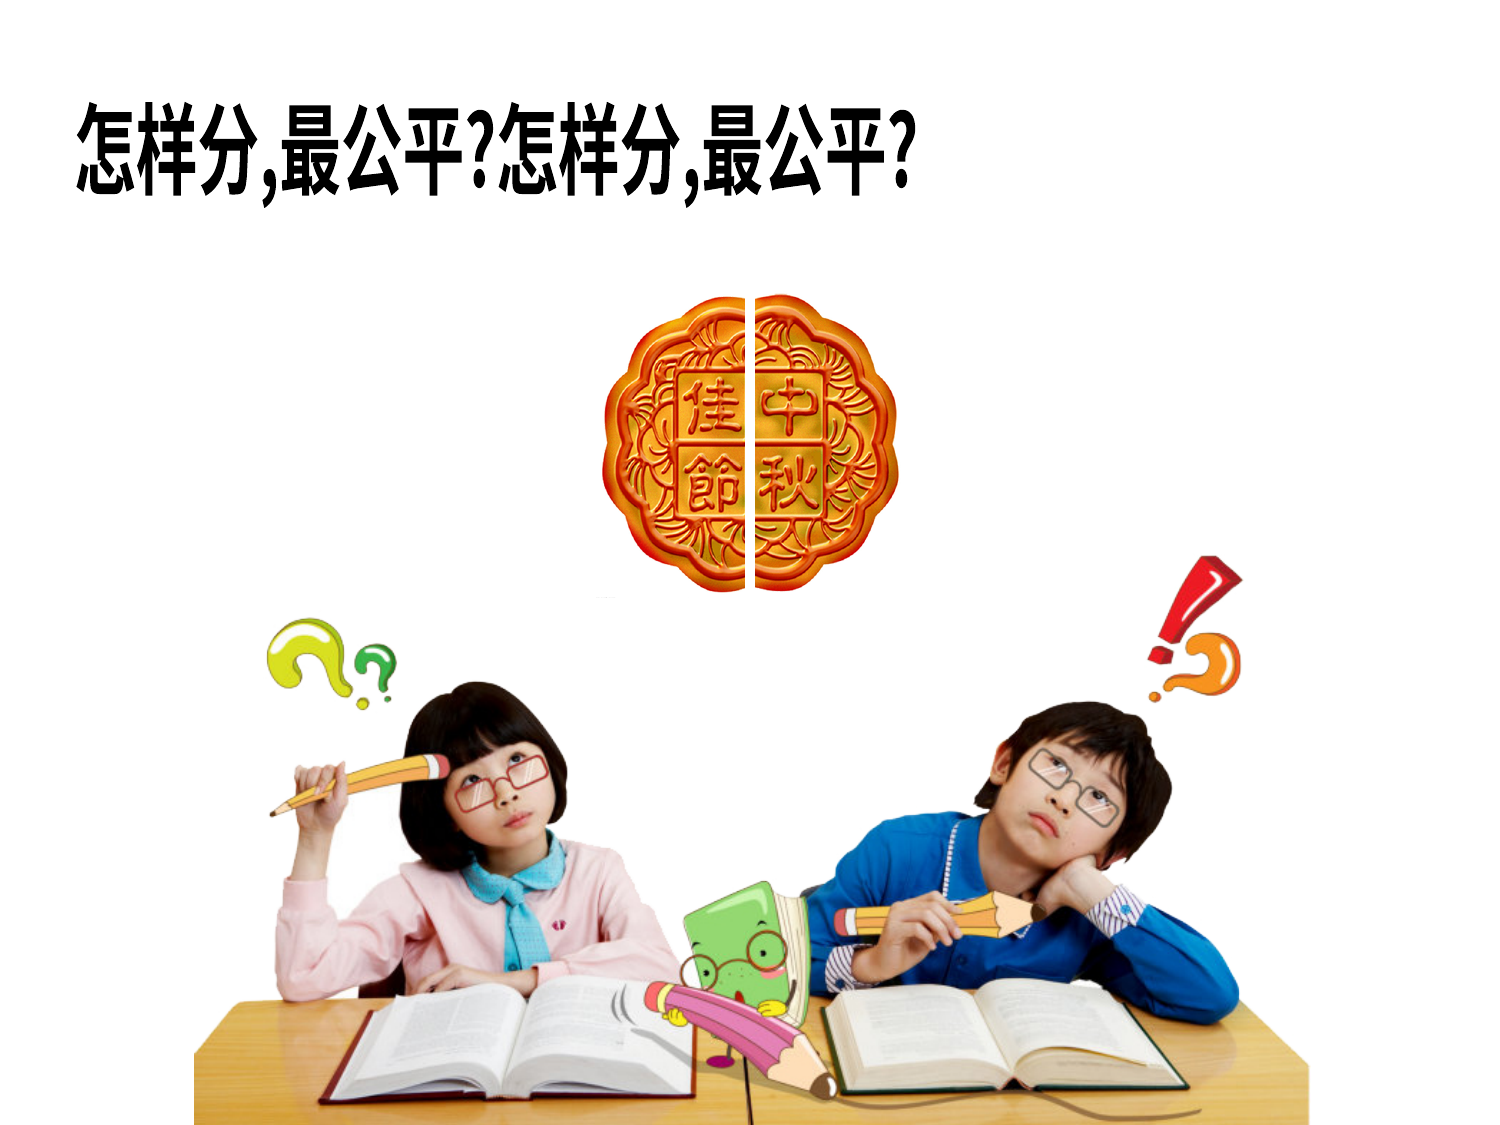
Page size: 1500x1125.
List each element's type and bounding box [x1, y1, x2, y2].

picture [194, 290, 1311, 1125]
